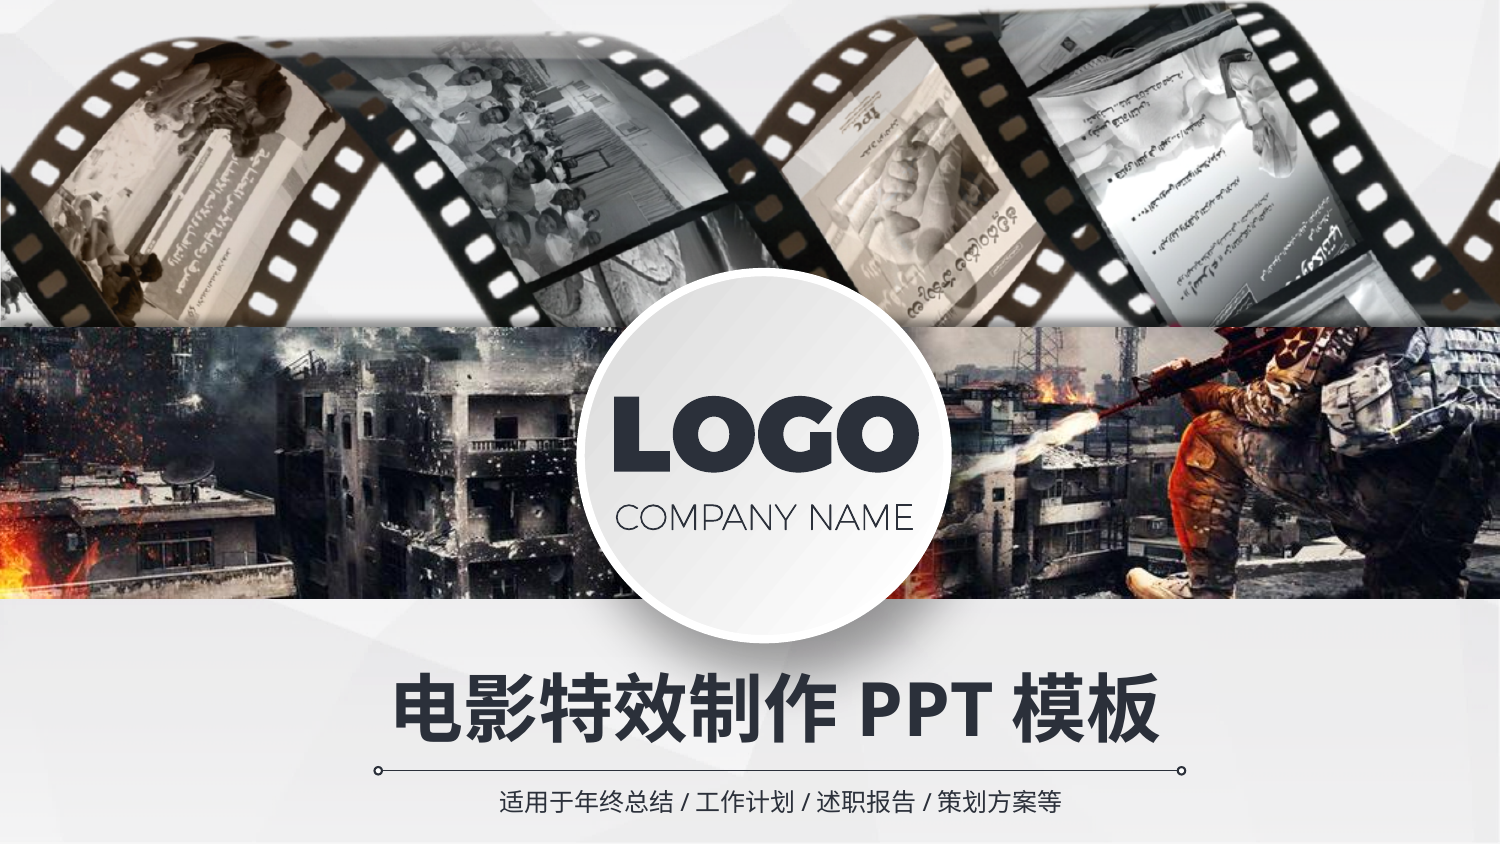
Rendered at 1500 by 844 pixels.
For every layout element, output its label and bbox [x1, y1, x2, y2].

text_box [614, 395, 919, 530]
text_box [374, 766, 1186, 775]
picture [0, 0, 1500, 844]
